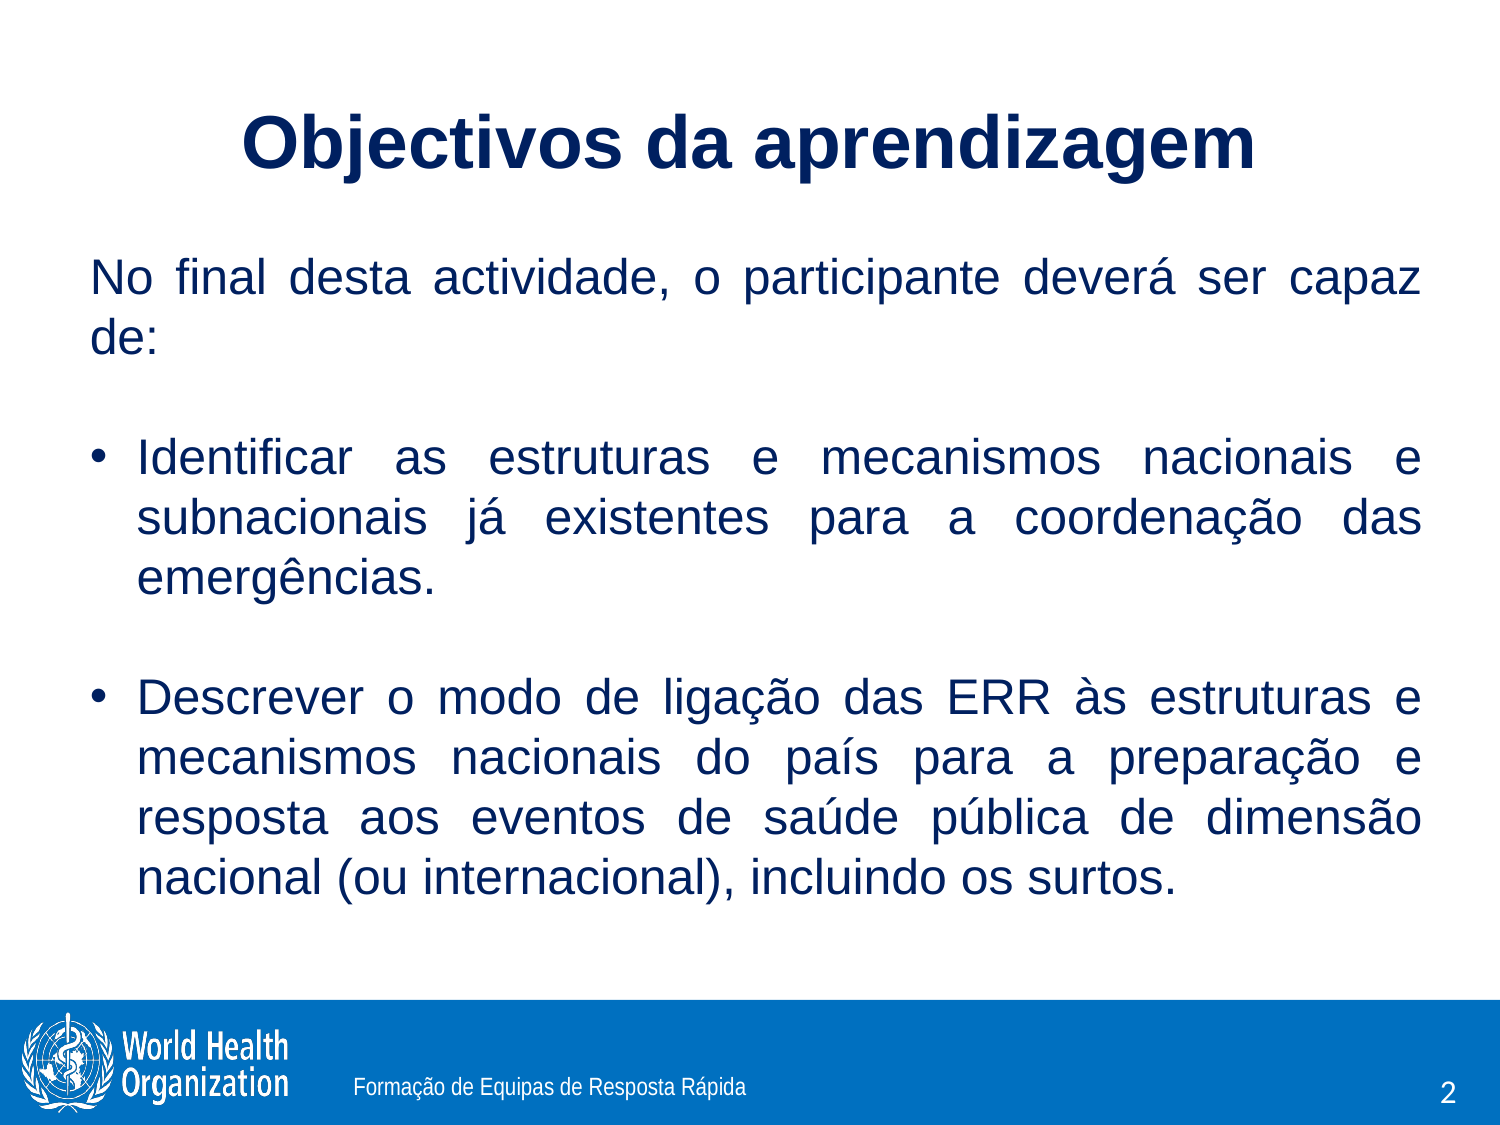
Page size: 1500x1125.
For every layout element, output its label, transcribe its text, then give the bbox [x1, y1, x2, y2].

title Objectivos da aprendizagem [75, 45, 1425, 233]
text_box No final desta actividade, o participante deverá ser capaz de: Identificar as estruturas e mecanismos nacionais e subnacionais já existentes para a coordenação das emergências. Descrever o modo de ligação das ERR às estruturas e mecanismos nacionais do país para a preparação e resposta aos eventos de saúde pública de dimensão nacional (ou internacional), incluindo os surtos. [74, 237, 1438, 973]
picture [21, 1012, 288, 1113]
